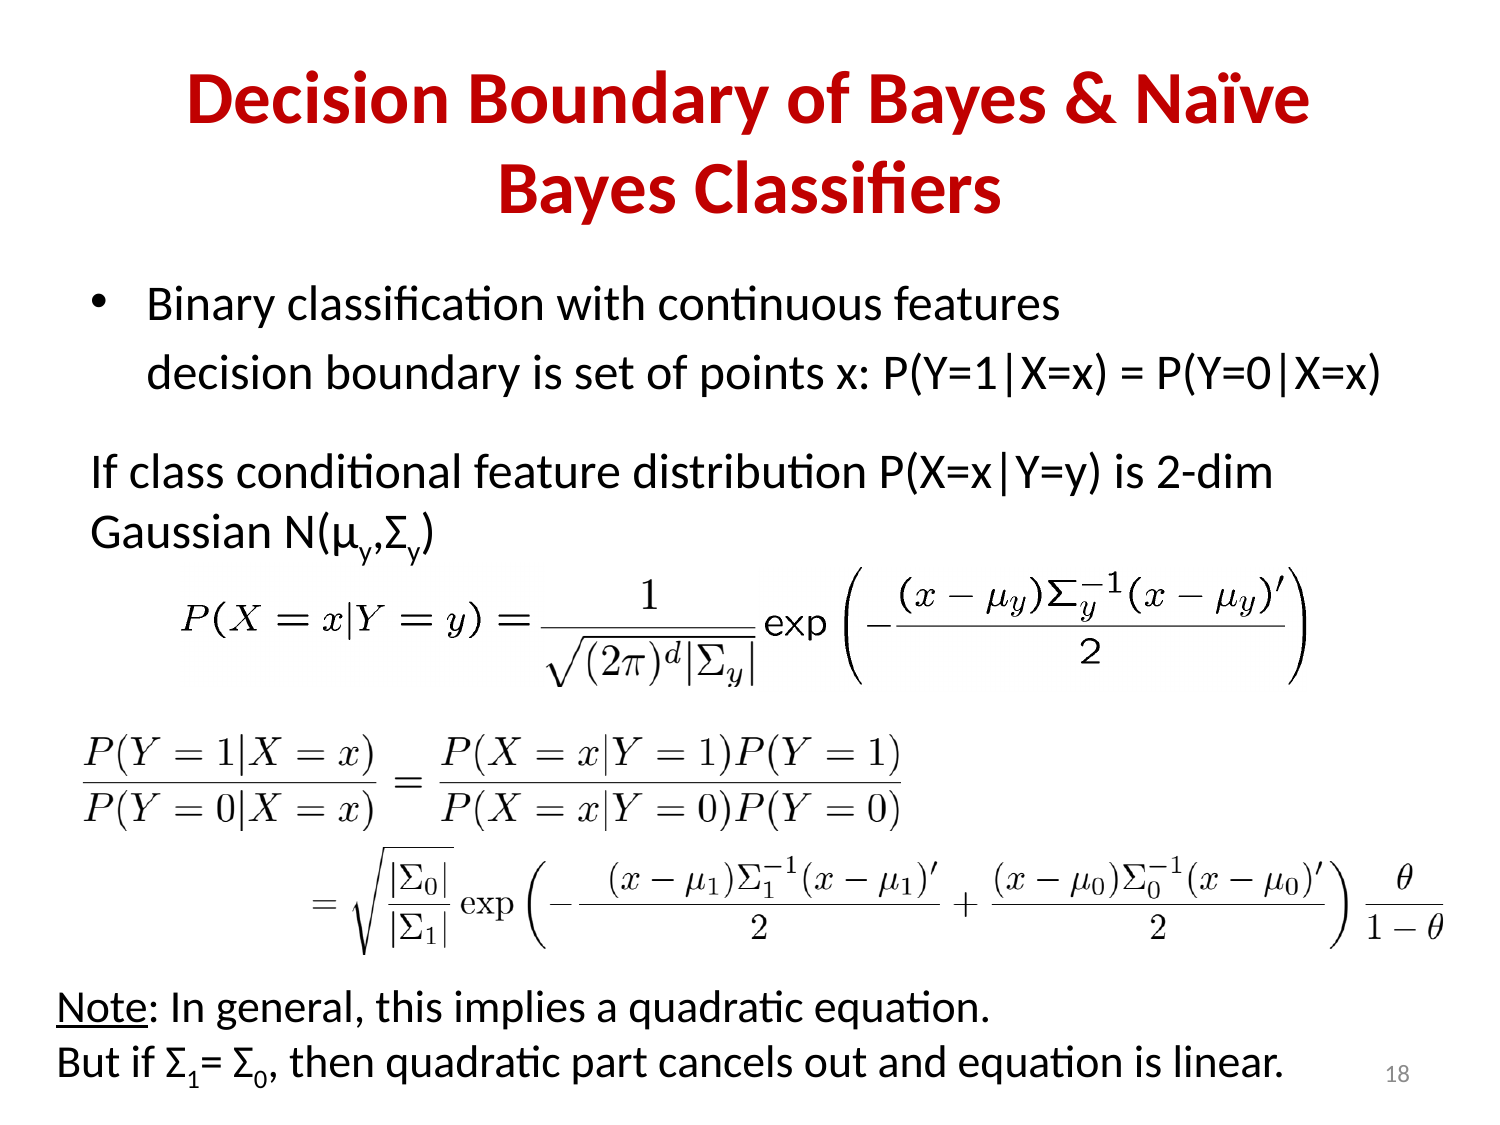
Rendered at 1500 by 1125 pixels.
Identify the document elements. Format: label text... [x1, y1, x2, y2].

text_box Note: In general, this implies a quadratic equation. But if Σ1= Σ0, then quadratic part cancels out and equation is linear. [41, 969, 1425, 1102]
picture [312, 846, 1444, 955]
picture [758, 567, 1307, 692]
picture [82, 733, 902, 831]
list Binary classification with continuous features decision boundary is set of points x: P(Y=1|X=x) = P(Y=0|X=x) If class conditional feature distribution P(X=x|Y=y) is 2-dim Gaussian N(μy,Σy) [75, 262, 1425, 969]
title Decision Boundary of Bayes & Naïve Bayes Classifiers [75, 45, 1425, 233]
picture [180, 562, 756, 688]
